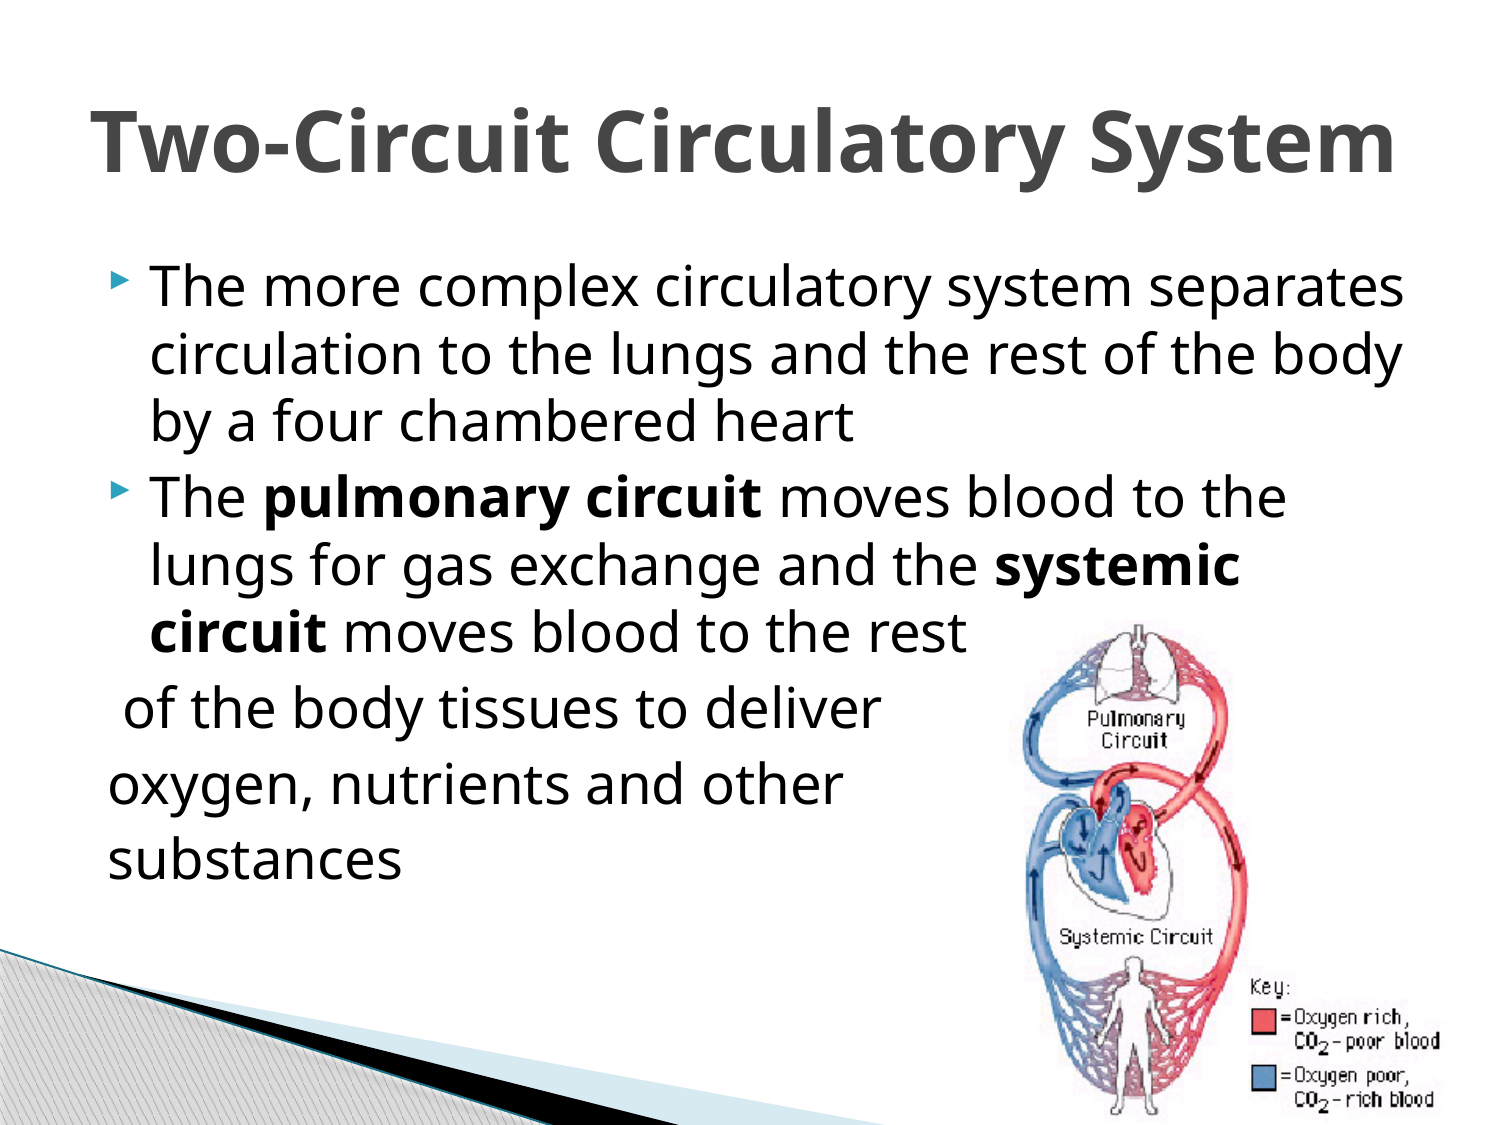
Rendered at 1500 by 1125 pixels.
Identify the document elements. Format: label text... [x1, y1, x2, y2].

list The more complex circulatory system separates circulation to the lungs and the rest of the body by a four chambered heart The pulmonary circuit moves blood to the lungs for gas exchange and the systemic circuit moves blood to the rest of the body tissues to deliver oxygen, nutrients and other substances [75, 243, 1425, 986]
picture [1009, 620, 1450, 1123]
title Two-Circuit Circulatory System [75, 45, 1425, 233]
